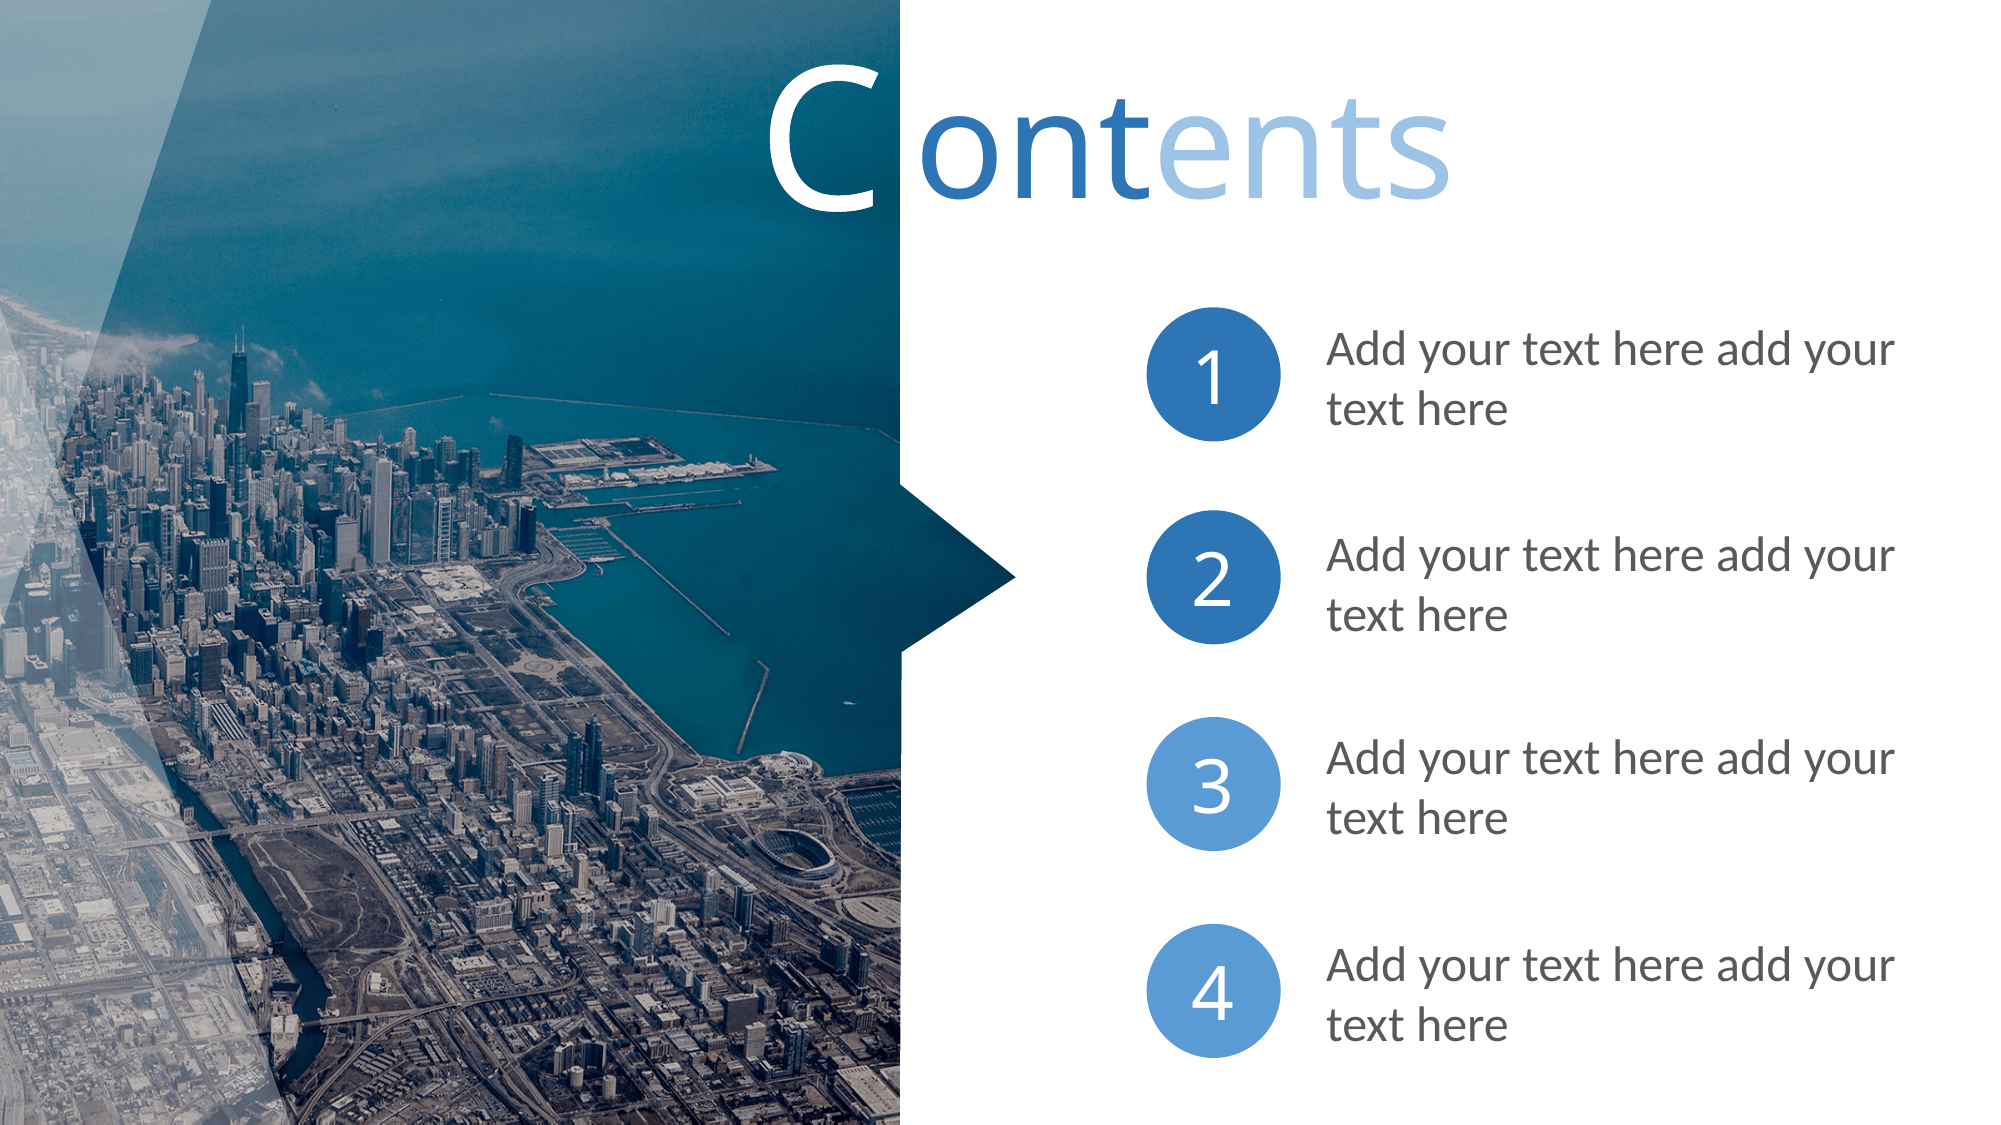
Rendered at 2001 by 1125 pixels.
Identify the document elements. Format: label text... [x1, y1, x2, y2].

text_box 4 [1177, 937, 1232, 1043]
text_box [1145, 922, 1282, 1060]
text_box Add your text here add your text here [1311, 923, 1939, 1059]
text_box ontents [1016, 41, 1598, 237]
text_box [1145, 306, 1282, 443]
text_box [1145, 715, 1282, 853]
text_box Add your text here add your text here [1311, 307, 1939, 443]
text_box 3 [1177, 731, 1232, 836]
text_box 2 [1177, 524, 1232, 629]
text_box [1145, 509, 1282, 646]
text_box Add your text here add your text here [1311, 514, 1939, 650]
text_box Add your text here add your text here [1311, 716, 1939, 852]
text_box 1 [1177, 322, 1232, 428]
picture [0, 0, 1016, 1125]
